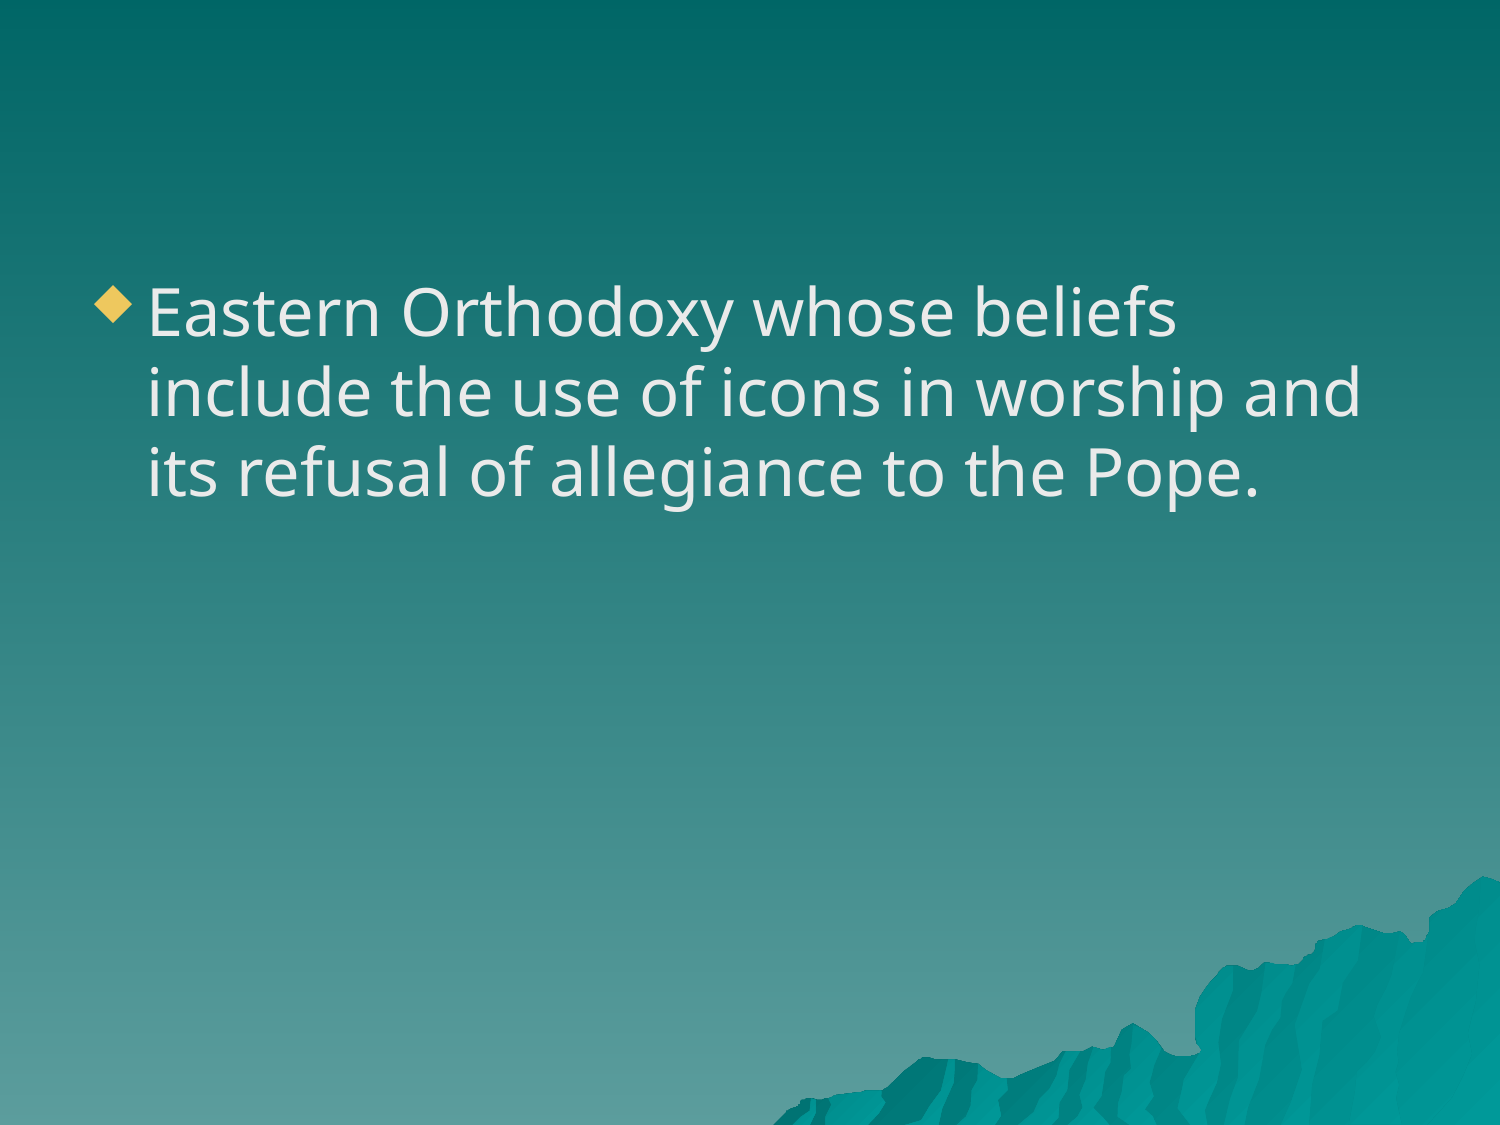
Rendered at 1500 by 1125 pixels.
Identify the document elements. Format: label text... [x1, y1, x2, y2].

list Eastern Orthodoxy whose beliefs include the use of icons in worship and its refusal of allegiance to the Pope. [74, 262, 1426, 1006]
